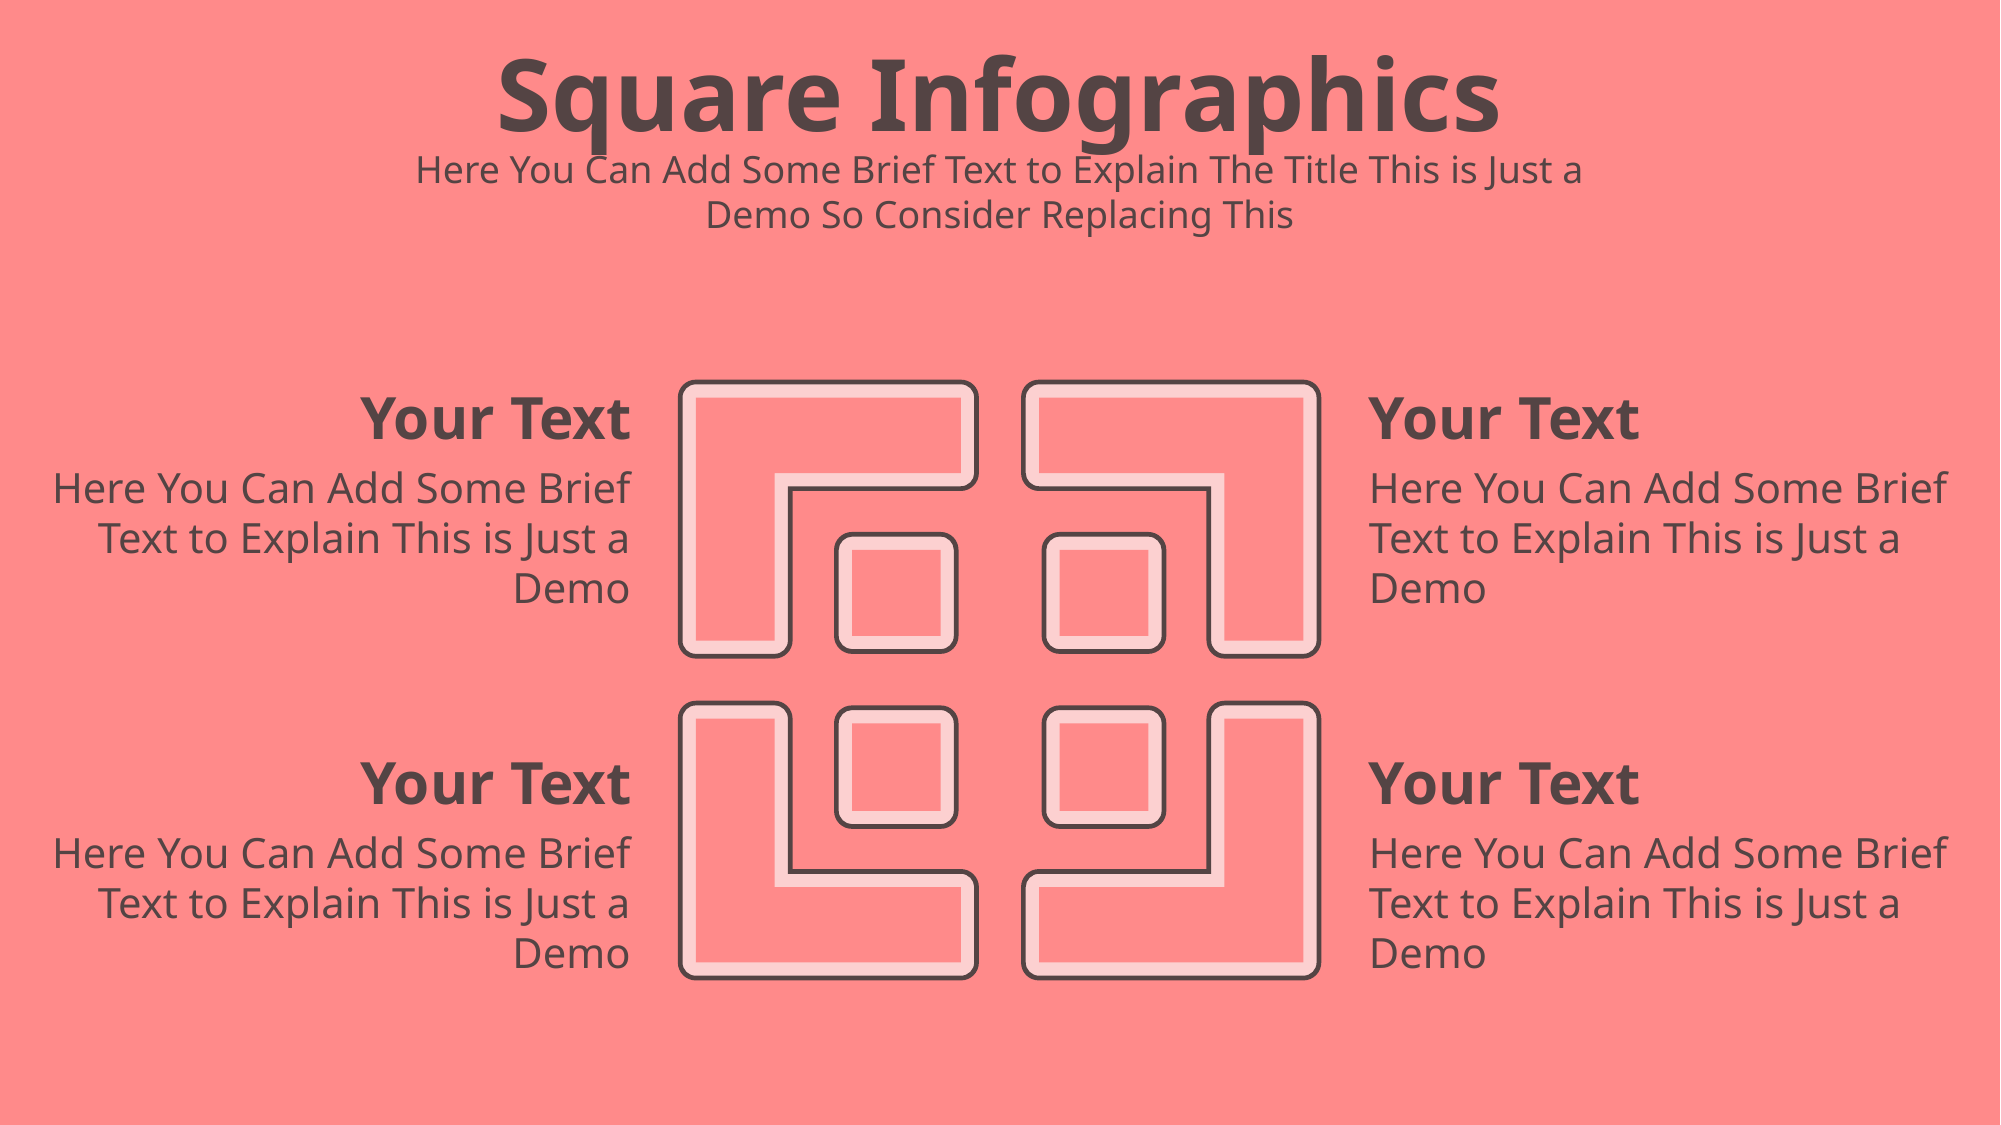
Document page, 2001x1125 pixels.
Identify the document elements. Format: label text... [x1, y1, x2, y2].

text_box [1041, 531, 1167, 654]
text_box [1021, 700, 1322, 981]
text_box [1354, 739, 1995, 987]
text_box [834, 531, 959, 654]
text_box Here You Can Add Some Brief Text to Explain The Title This is Just a Demo So Consider Replacing This [345, 138, 1655, 244]
text_box Square Infographics [416, 23, 1584, 138]
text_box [1041, 705, 1167, 829]
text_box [677, 700, 979, 981]
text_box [834, 705, 959, 829]
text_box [1021, 379, 1322, 659]
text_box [1354, 373, 1995, 621]
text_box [5, 739, 647, 987]
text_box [677, 379, 979, 659]
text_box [5, 373, 647, 621]
